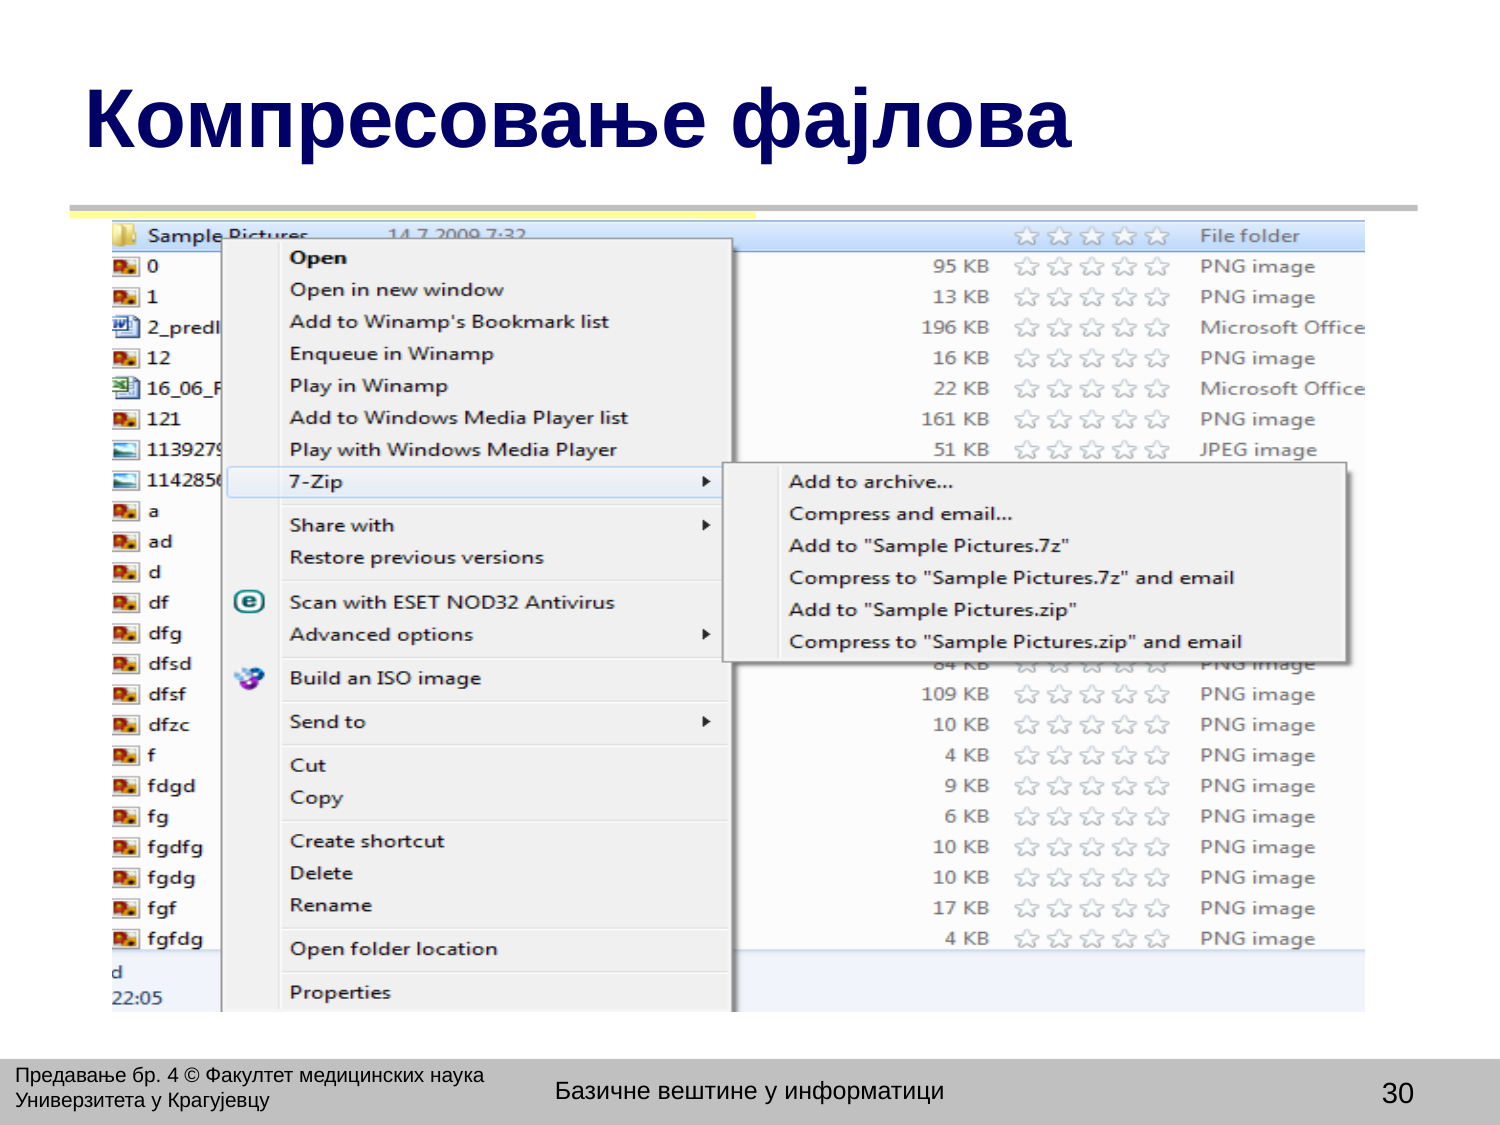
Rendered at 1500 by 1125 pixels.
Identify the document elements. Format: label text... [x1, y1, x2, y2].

title Компресовање фајлова [69, 19, 1426, 208]
slide_number 30 [1079, 1066, 1430, 1125]
footer Базичне вештине у информатици [512, 1066, 988, 1125]
slide_number Предавање бр. 4 © Факултет медицинских наука Универзитета у Крагујевцу [0, 1053, 617, 1108]
picture [111, 219, 1365, 1012]
